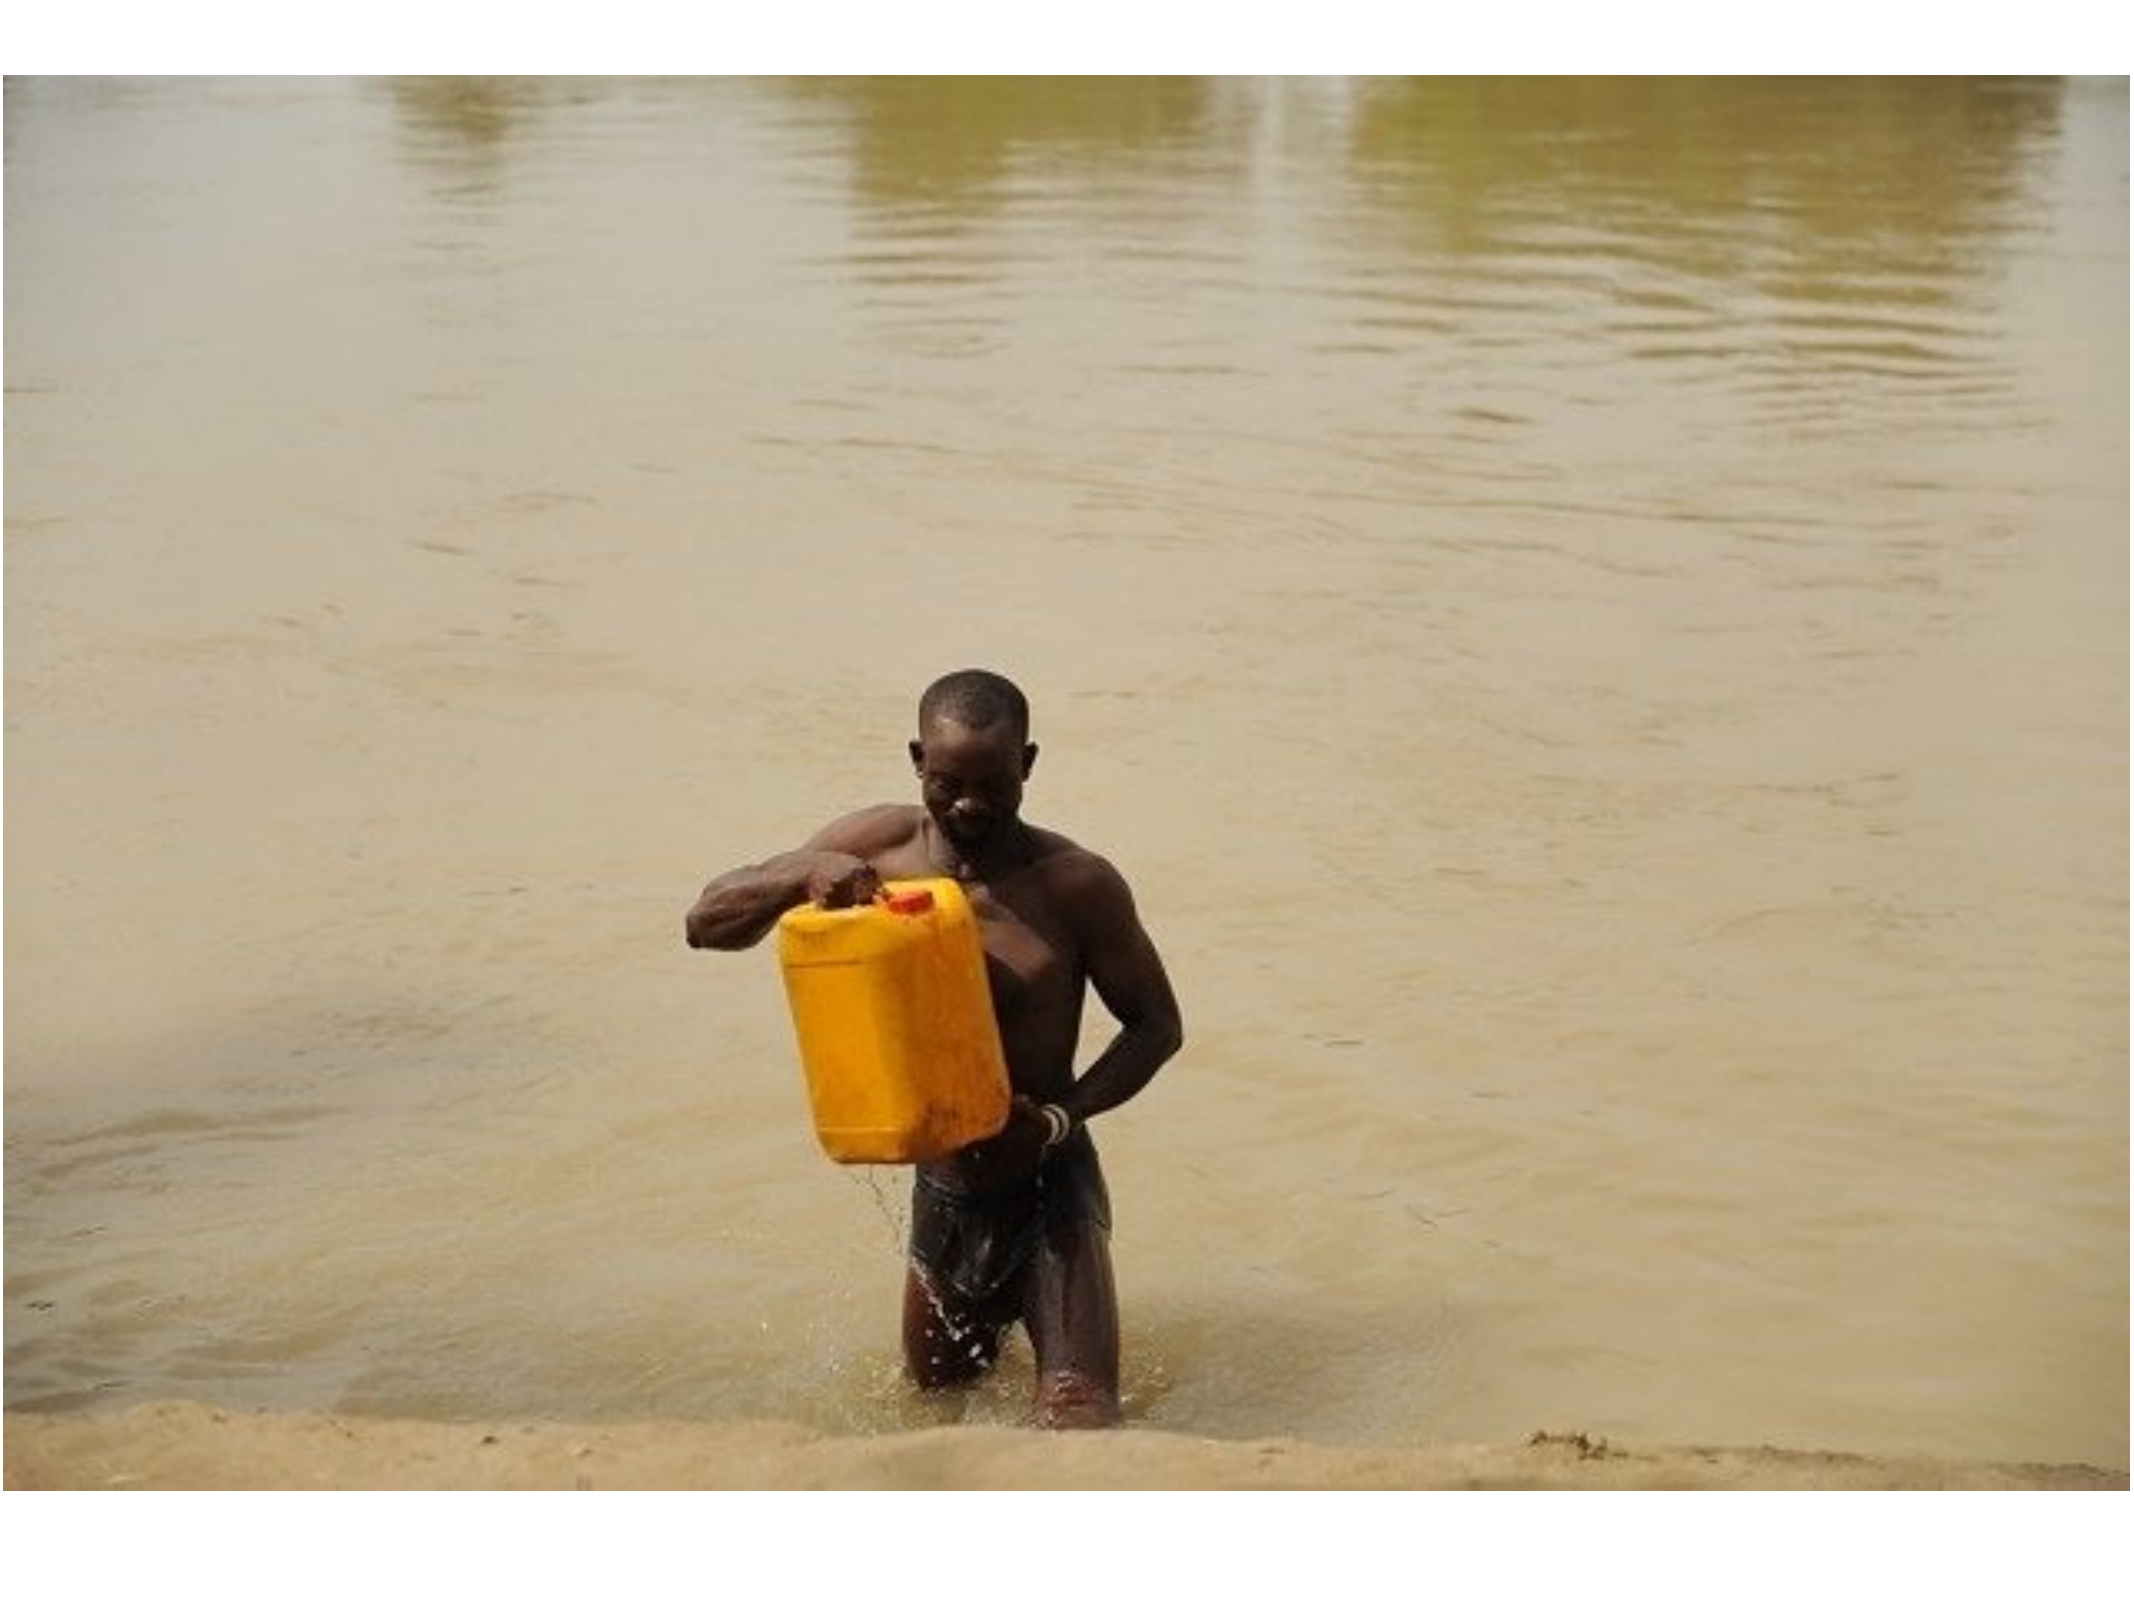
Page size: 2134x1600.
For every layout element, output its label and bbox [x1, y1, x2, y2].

picture [3, 75, 2130, 1491]
